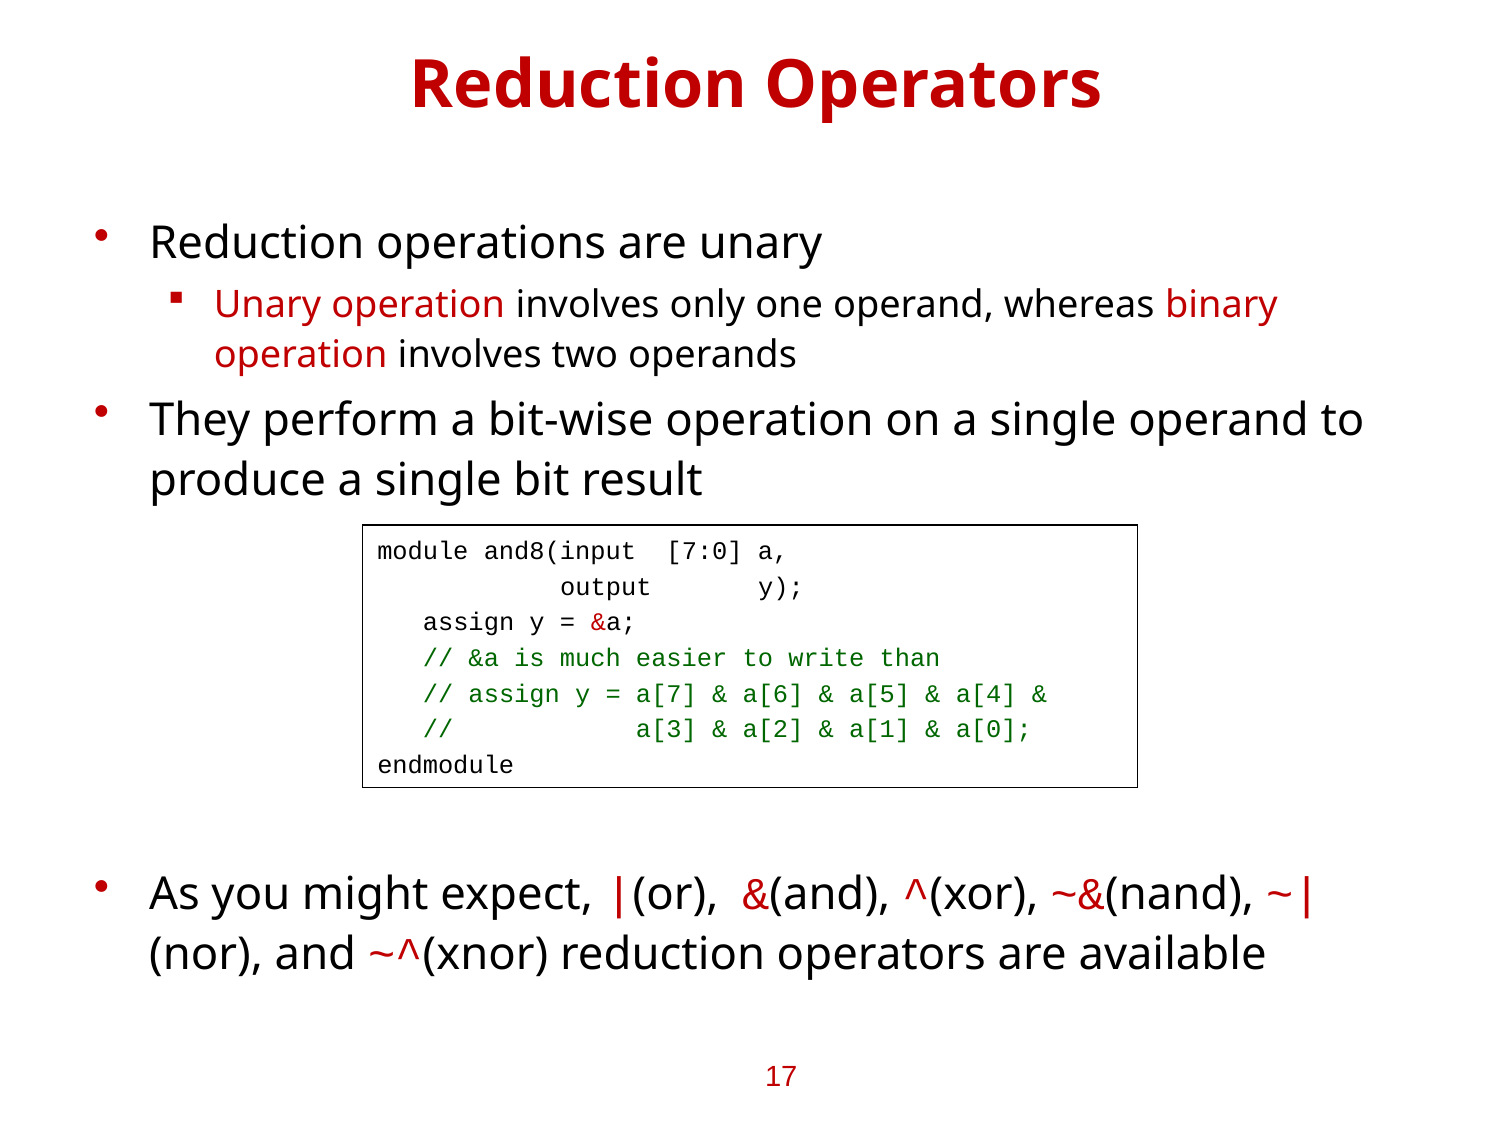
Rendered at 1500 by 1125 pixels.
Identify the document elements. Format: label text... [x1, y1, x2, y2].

list Reduction operations are unary Unary operation involves only one operand, whereas binary operation involves two operands They perform a bit-wise operation on a single operand to produce a single bit result As you might expect, |(or), &(and), ^(xor), ~&(nand), ~|(nor), and ~^(xnor) reduction operators are available [78, 199, 1430, 988]
text_box module and8(input [7:0] a, output y); assign y = &a; // &a is much easier to write than // assign y = a[7] & a[6] & a[5] & a[4] & // a[3] & a[2] & a[1] & a[0]; endmodule [362, 525, 1138, 788]
title Reduction Operators [124, 12, 1388, 151]
slide_number 17 [649, 1049, 913, 1125]
